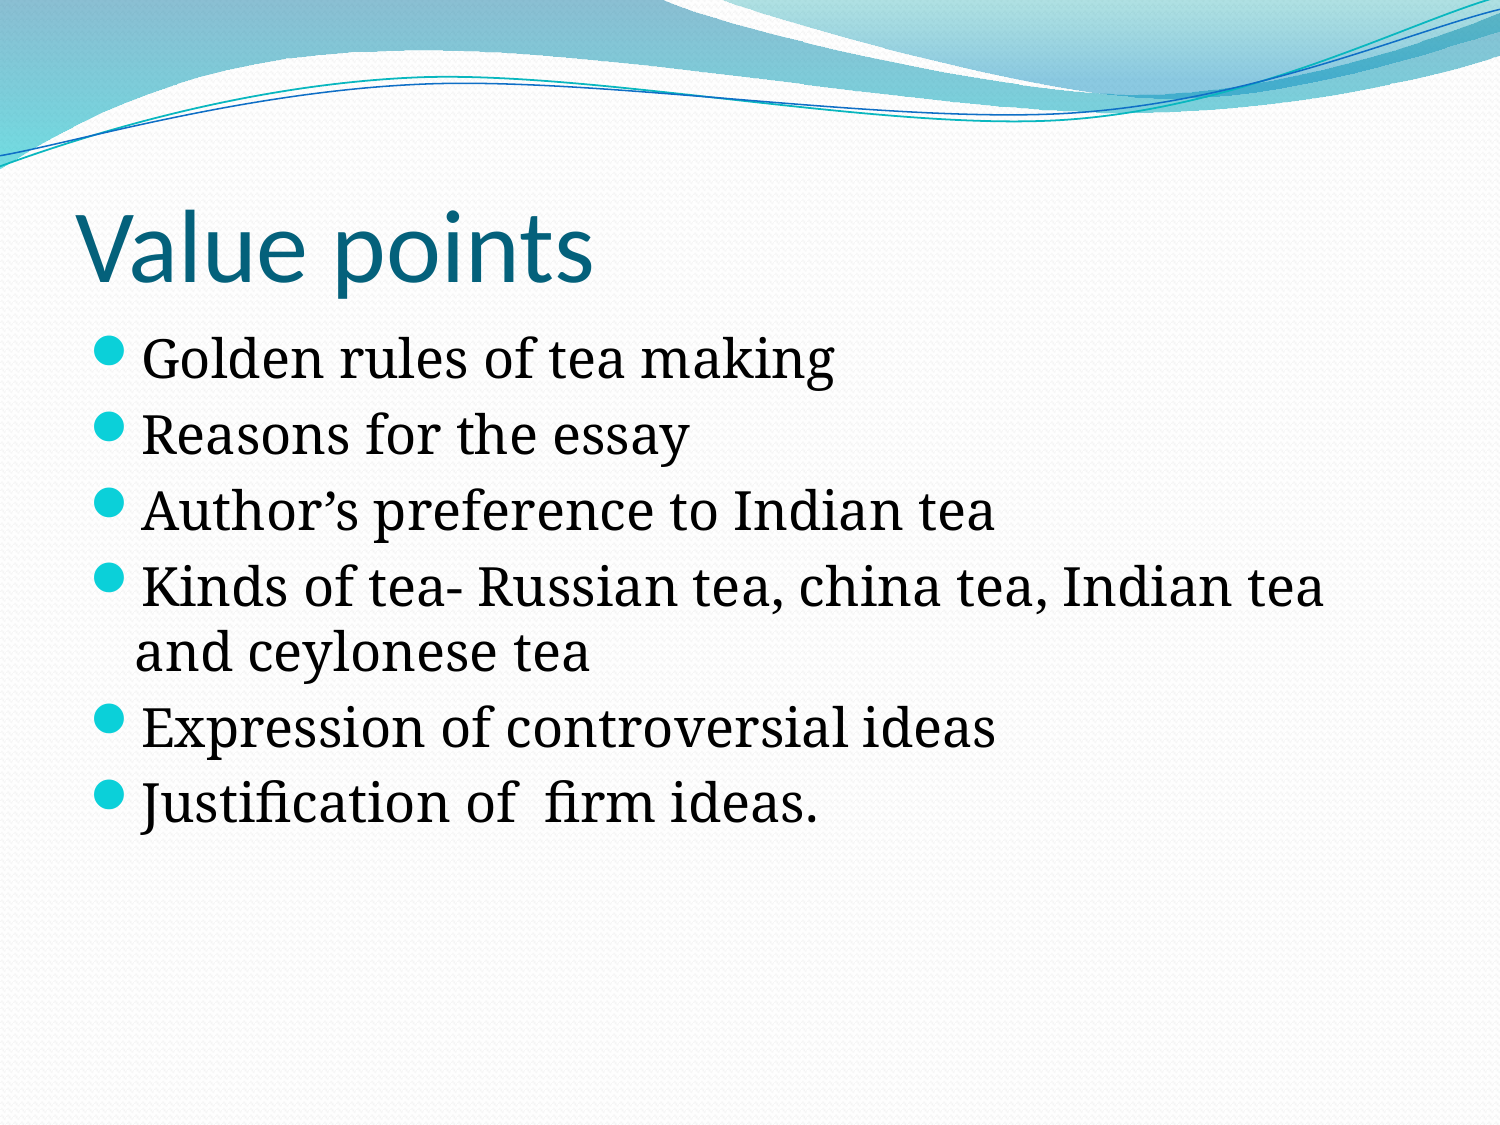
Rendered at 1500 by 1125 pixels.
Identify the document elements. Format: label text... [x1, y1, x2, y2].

list Golden rules of tea making Reasons for the essay Author’s preference to Indian tea Kinds of tea- Russian tea, china tea, Indian tea and ceylonese tea Expression of controversial ideas Justification of firm ideas. [75, 317, 1425, 1038]
title Value points [75, 115, 1425, 303]
